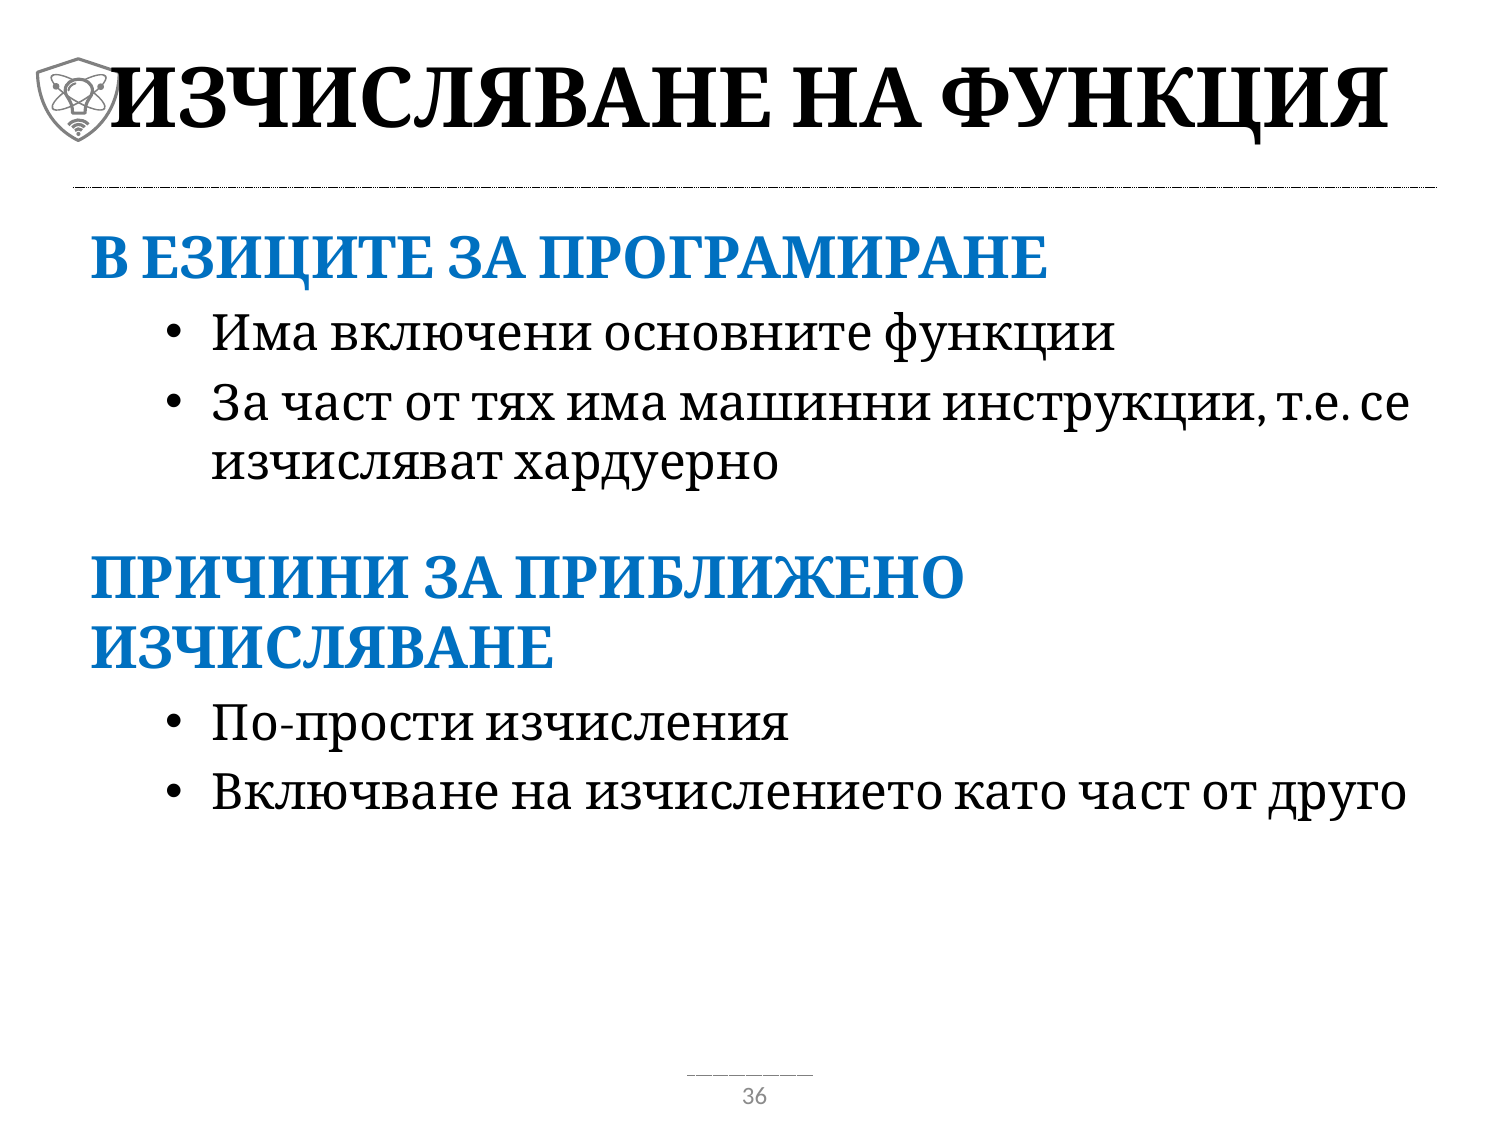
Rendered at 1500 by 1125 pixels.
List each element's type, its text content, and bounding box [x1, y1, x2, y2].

list В езиците за програмиране Има включени основните функции За част от тях има машинни инструкции, т.е. се изчисляват хардуерно Причини за приближено изчисляване По-прости изчисления Включване на изчислението като част от друго [75, 212, 1450, 1063]
title Изчисляване на функция [0, 0, 1500, 188]
slide_number 36 [579, 1065, 930, 1125]
